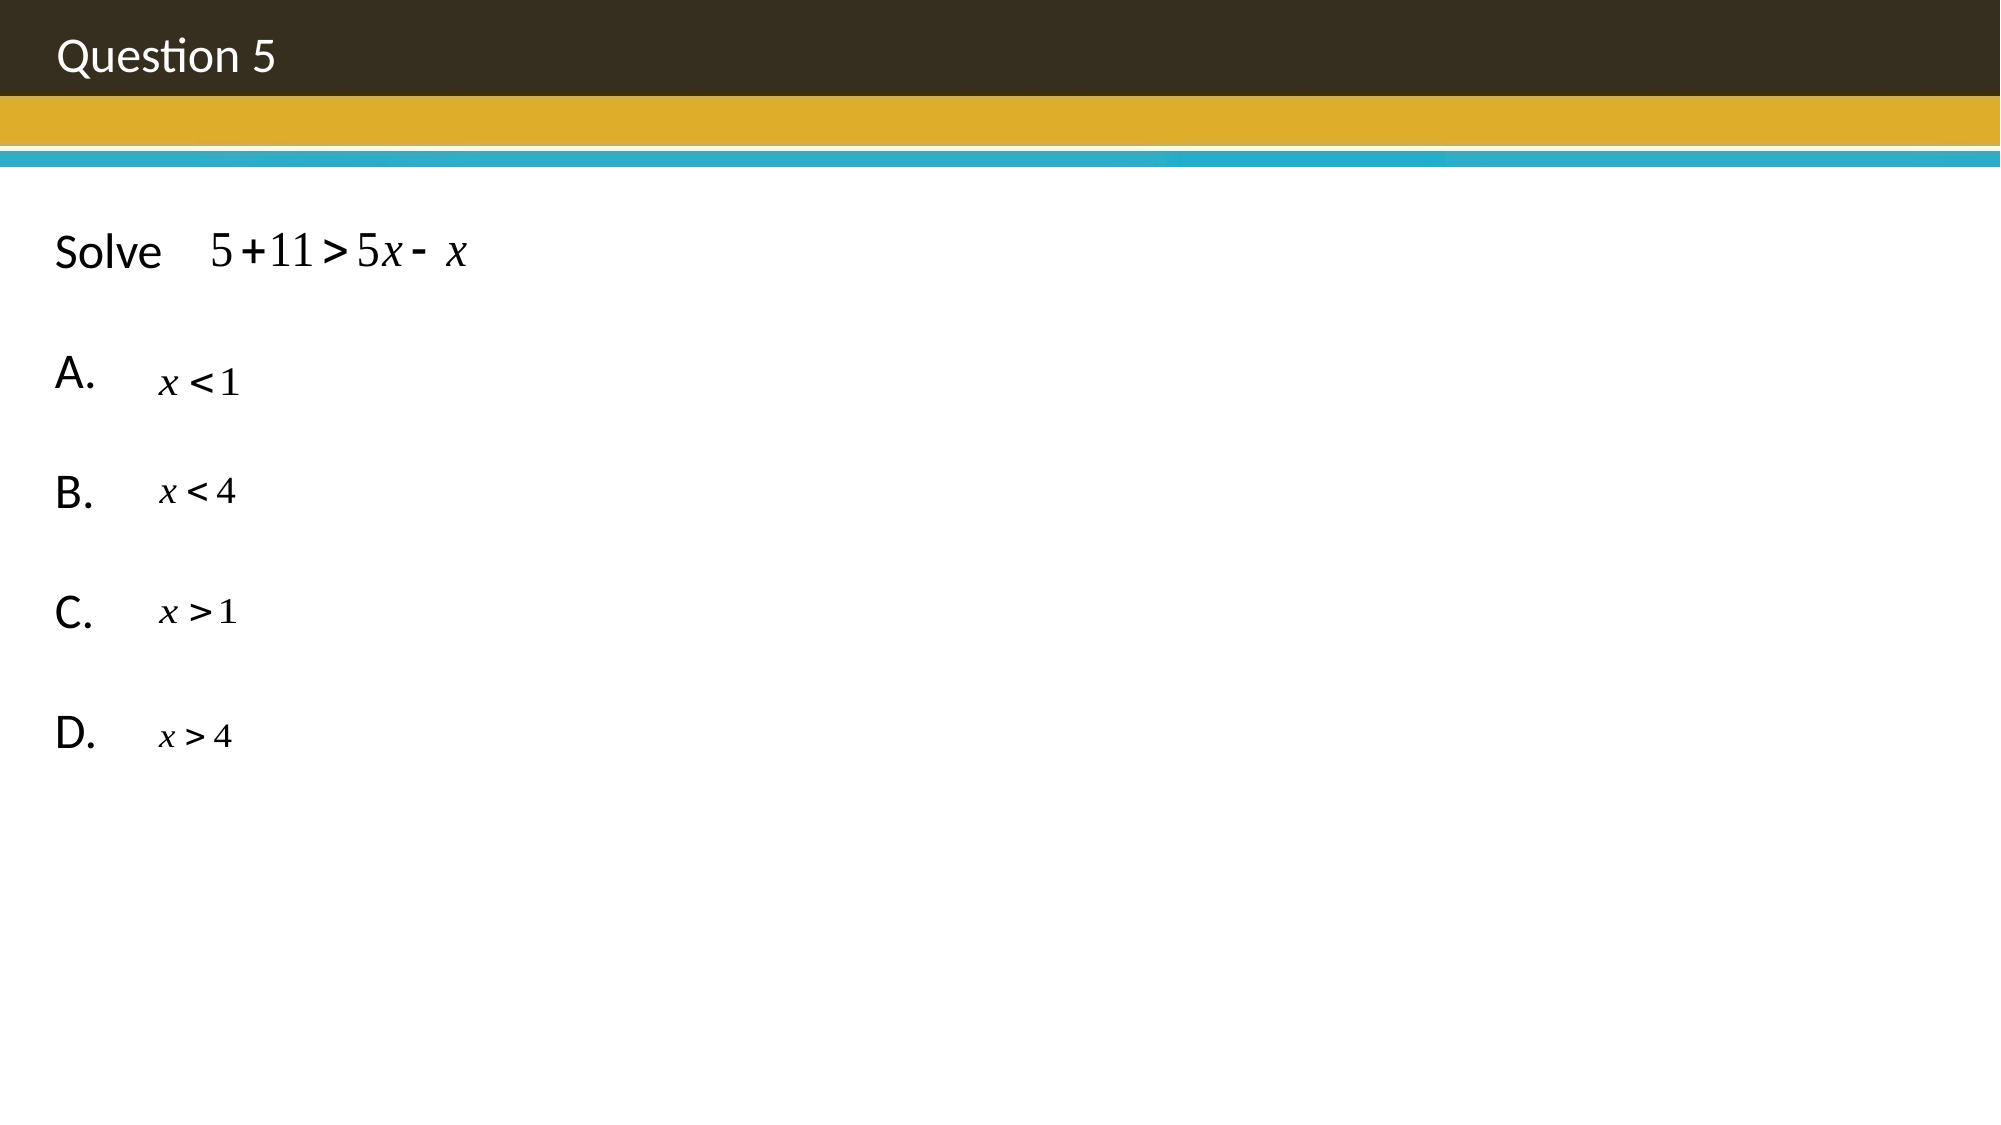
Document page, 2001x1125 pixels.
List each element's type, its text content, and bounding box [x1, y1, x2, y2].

picture [0, 0, 2000, 167]
picture [149, 357, 244, 406]
picture [151, 467, 244, 513]
text_box Solve A. B. C. D. [40, 211, 1898, 1006]
picture [204, 220, 476, 280]
picture [151, 716, 239, 757]
picture [150, 590, 244, 633]
text_box Question 5 [41, 14, 293, 90]
